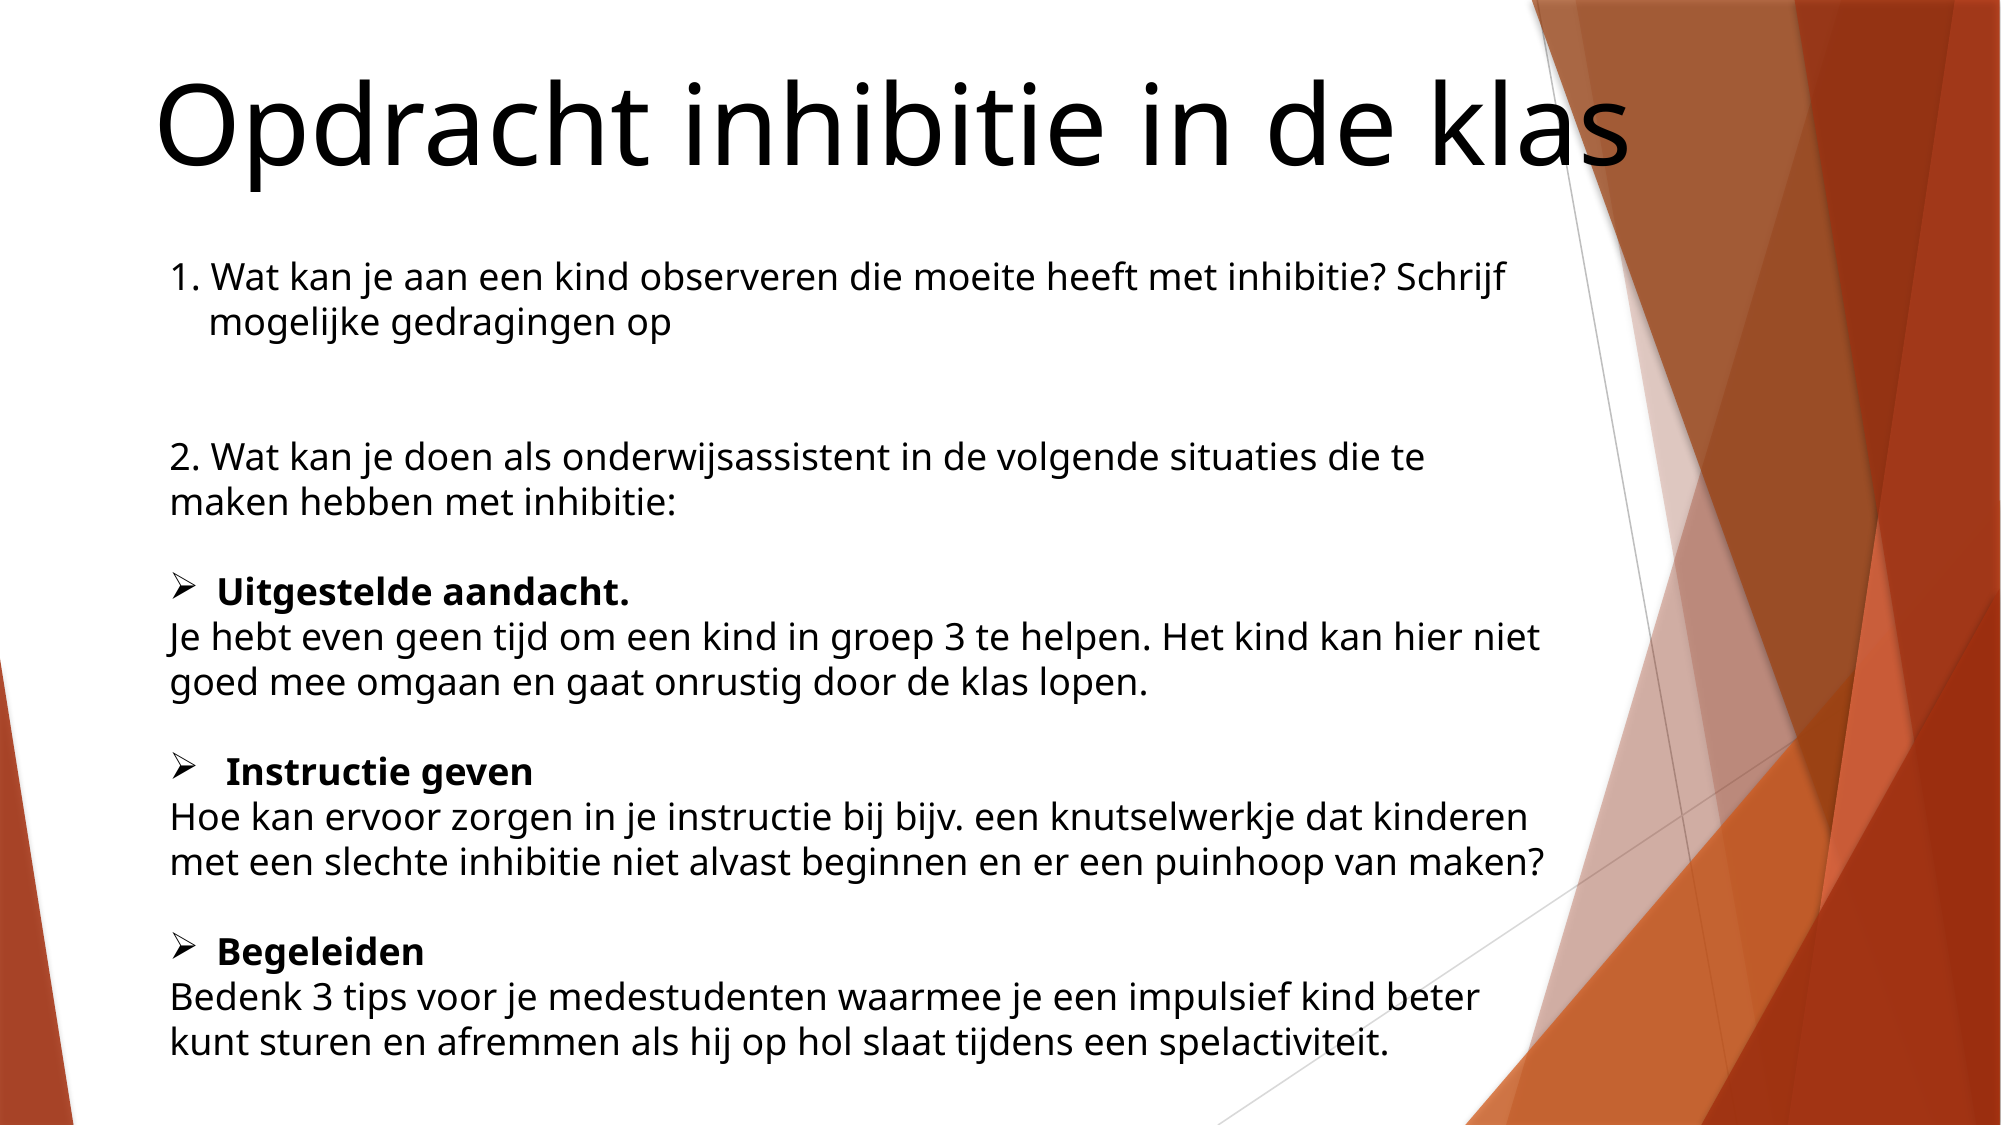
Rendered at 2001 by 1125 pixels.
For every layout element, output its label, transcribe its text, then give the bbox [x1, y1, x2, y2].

text_box 1. Wat kan je aan een kind observeren die moeite heeft met inhibitie? Schrijf mogelijke gedragingen op 2. Wat kan je doen als onderwijsassistent in de volgende situaties die te maken hebben met inhibitie: Uitgestelde aandacht. Je hebt even geen tijd om een kind in groep 3 te helpen. Het kind kan hier niet goed mee omgaan en gaat onrustig door de klas lopen. Instructie geven Hoe kan ervoor zorgen in je instructie bij bijv. een knutselwerkje dat kinderen met een slechte inhibitie niet alvast beginnen en er een puinhoop van maken? Begeleiden Bedenk 3 tips voor je medestudenten waarmee je een impulsief kind beter kunt sturen en afremmen als hij op hol slaat tijdens een spelactiviteit. [154, 200, 1572, 1071]
text_box Opdracht inhibitie in de klas [138, 45, 1649, 196]
